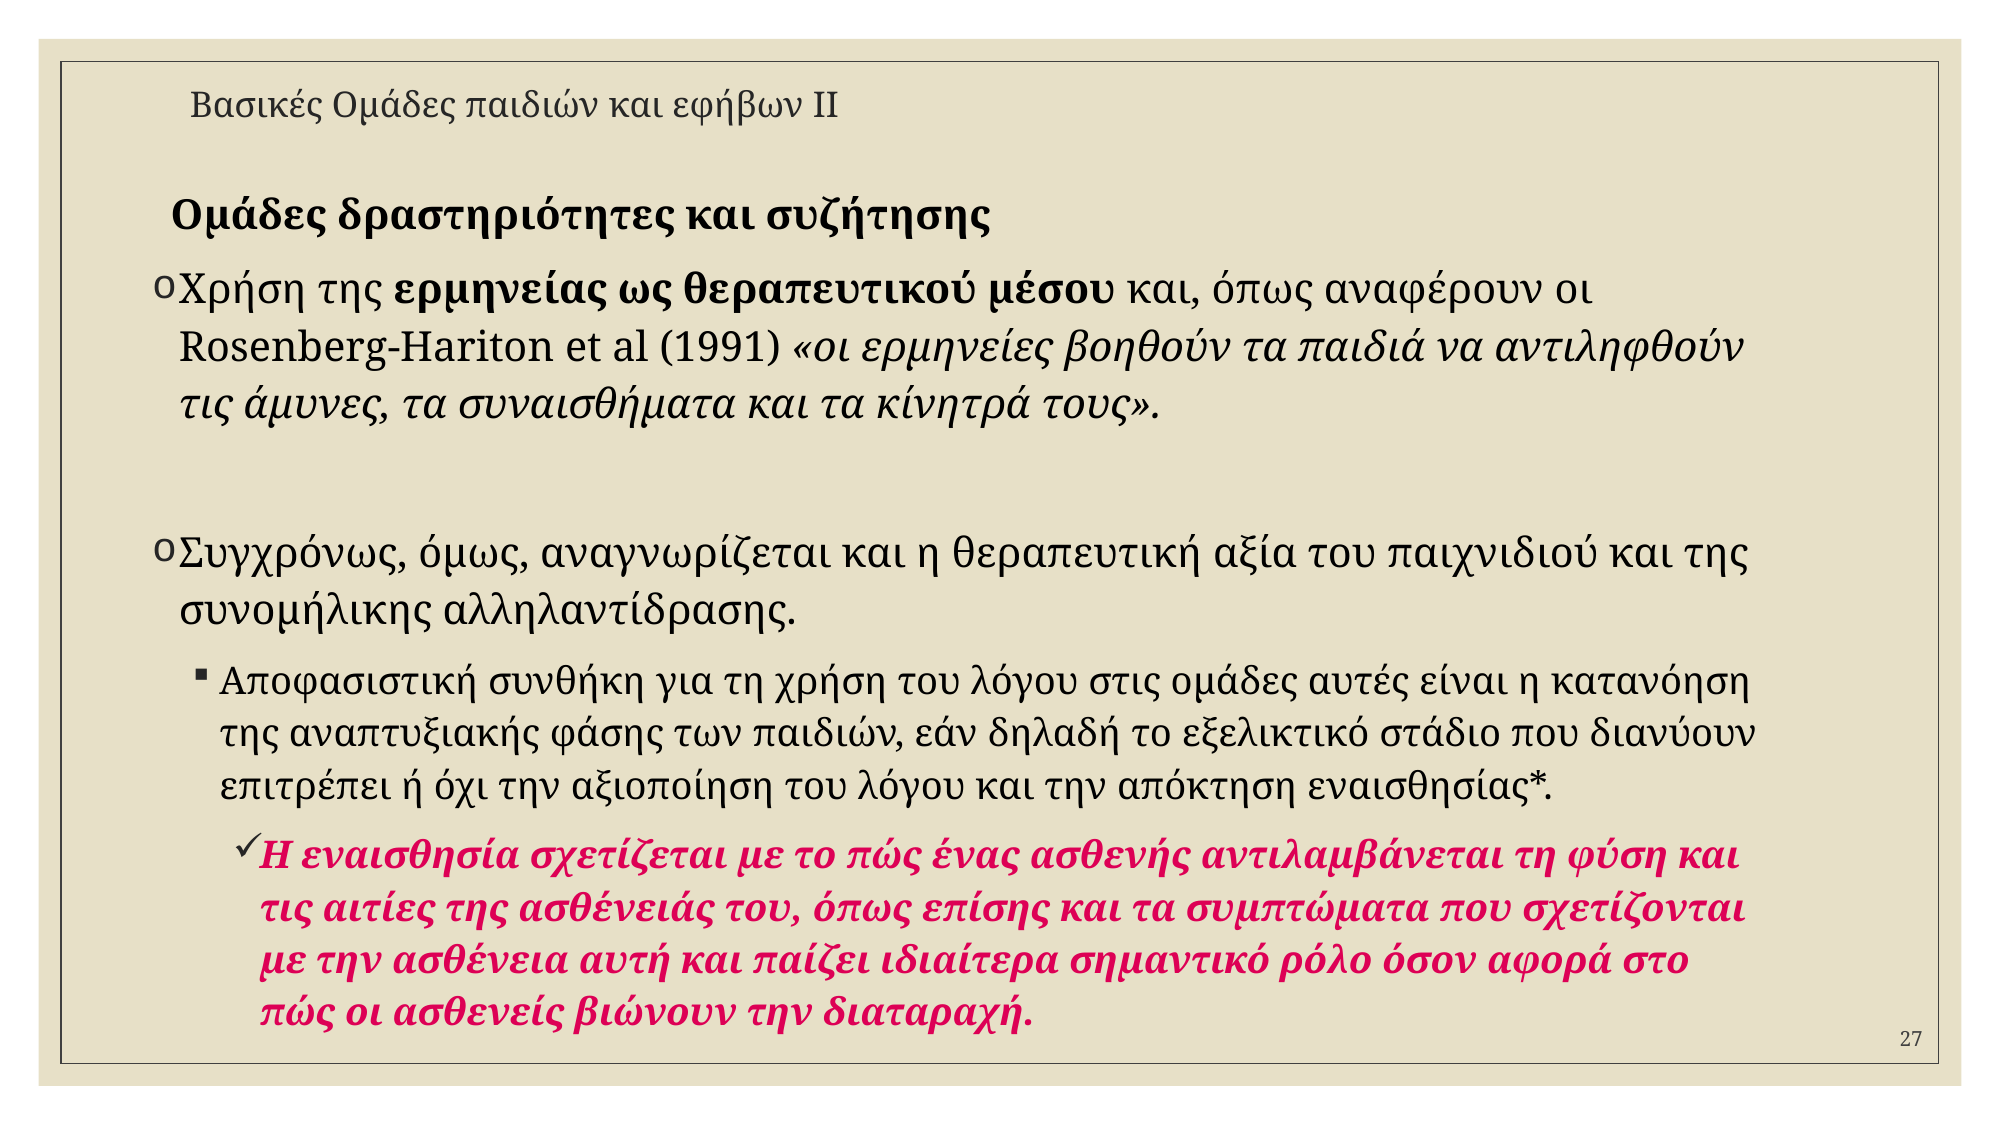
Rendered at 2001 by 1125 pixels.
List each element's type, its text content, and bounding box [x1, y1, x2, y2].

title Βασικές Ομάδες παιδιών και εφήβων ΙΙ [174, 78, 1825, 133]
slide_number 27 [1697, 1019, 1938, 1062]
list Ομάδες δραστηριότητες και συζήτησης Χρήση της ερμηνείας ως θεραπευτικού μέσου και, όπως αναφέρουν οι Rosenberg-Hariton et al (1991) «οι ερμηνείες βοηθούν τα παιδιά να αντιληφθούν τις άμυνες, τα συναισθήματα και τα κίνητρά τους». Συγχρόνως, όμως, αναγνωρίζεται και η θεραπευτική αξία του παιχνιδιού και της συνομήλικης αλληλαντίδρασης. Αποφασιστική συνθήκη για τη χρήση του λόγου στις ομάδες αυτές είναι η κατανόηση της αναπτυξιακής φάσης των παιδιών, εάν δηλαδή το εξελικτικό στάδιο που διανύουν επιτρέπει ή όχι την αξιοποίηση του λόγου και την απόκτηση εναισθησίας*. Η εναισθησία σχετίζεται με το πώς ένας ασθενής αντιλαμβάνεται τη φύση και τις αιτίες της ασθένειάς του, όπως επίσης και τα συμπτώματα που σχετίζονται με την ασθένεια αυτή και παίζει ιδιαίτερα σημαντικό ρόλο όσον αφορά στο πώς οι ασθενείς βιώνουν την διαταραχή. [137, 172, 1788, 1047]
